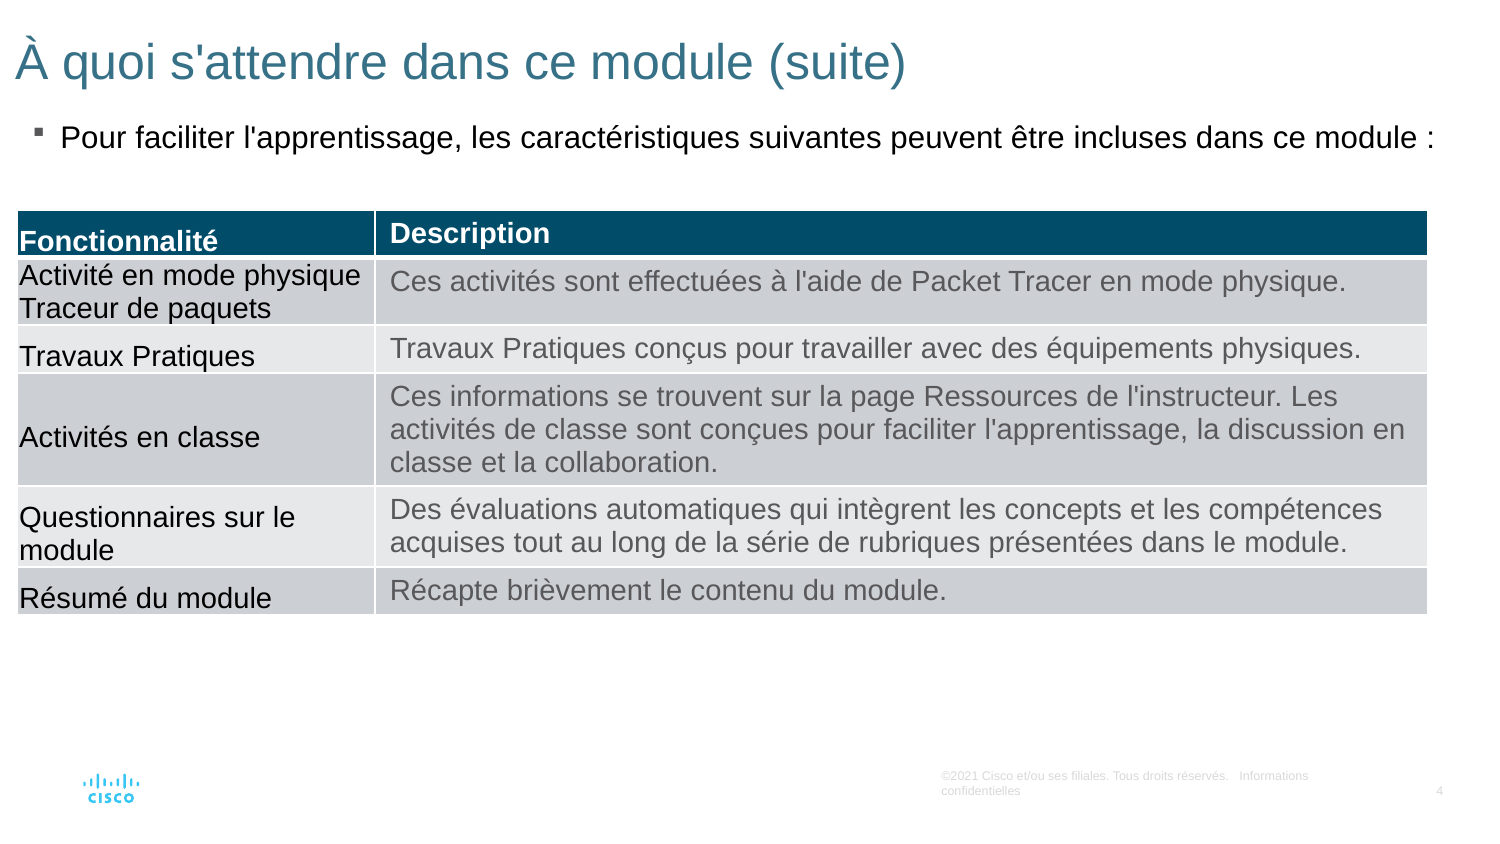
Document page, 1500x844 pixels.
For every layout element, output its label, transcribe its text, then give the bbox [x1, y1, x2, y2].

title À quoi s'attendre dans ce module (suite) [0, 0, 1500, 122]
table_cell Des évaluations automatiques qui intègrent les concepts et les compétences acquises tout au long de la série de rubriques présentées dans le module. [376, 487, 1427, 566]
table_cell Activité en mode physique Traceur de paquets [18, 260, 374, 324]
table_cell Ces activités sont effectuées à l'aide de Packet Tracer en mode physique. [376, 260, 1427, 324]
table_header Description [376, 211, 1427, 255]
table_cell Travaux Pratiques conçus pour travailler avec des équipements physiques. [376, 326, 1427, 372]
table_cell Résumé du module [18, 568, 374, 614]
table_header Fonctionnalité [18, 211, 374, 255]
table_cell Ces informations se trouvent sur la page Ressources de l'instructeur. Les activités de classe sont conçues pour faciliter l'apprentissage, la discussion en classe et la collaboration. [376, 374, 1427, 485]
text_box Pour faciliter l'apprentissage, les caractéristiques suivantes peuvent être incluses dans ce module : [17, 109, 1470, 167]
table_cell Activités en classe [18, 374, 374, 485]
table_cell Questionnaires sur le module [18, 487, 374, 566]
table_cell Travaux Pratiques [18, 326, 374, 372]
table_cell Récapte brièvement le contenu du module. [376, 568, 1427, 614]
